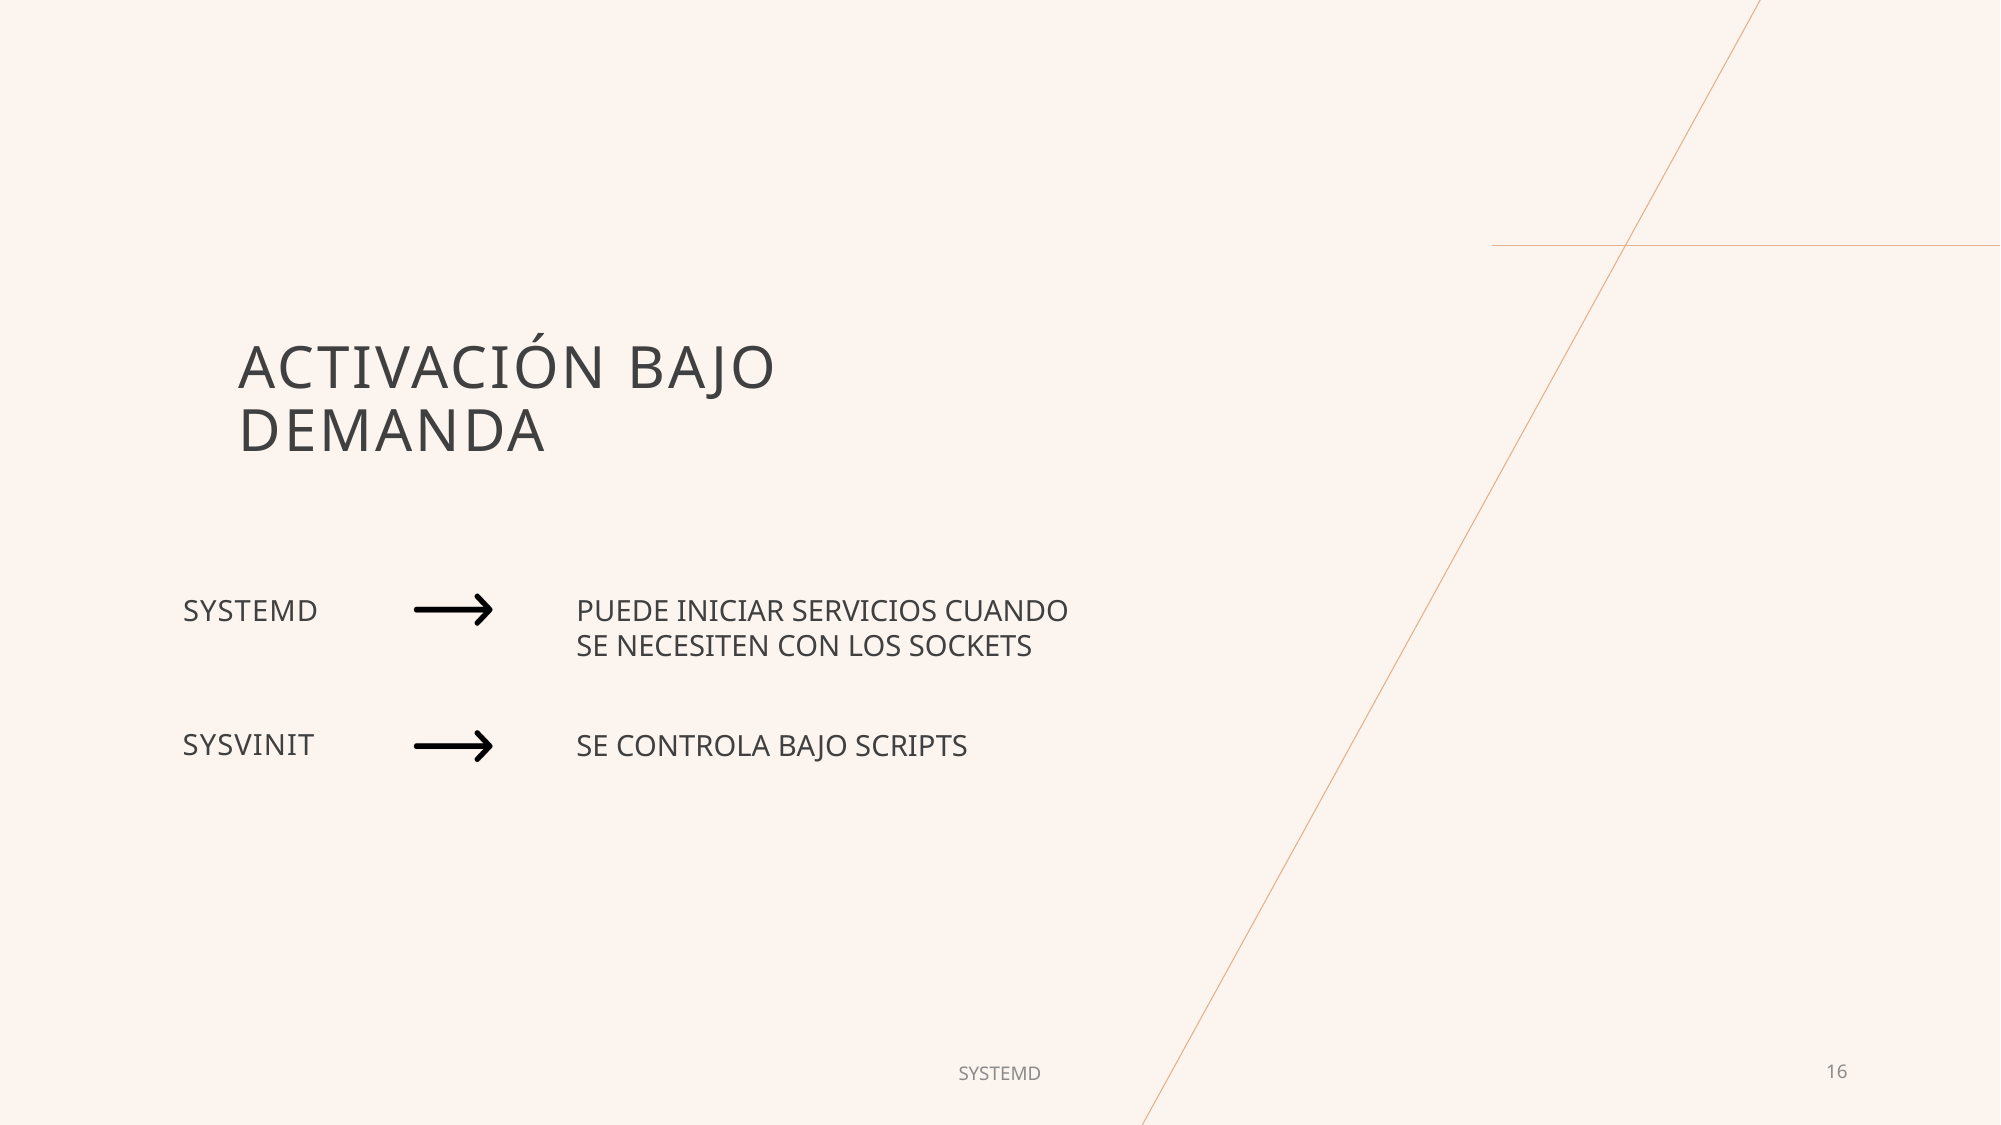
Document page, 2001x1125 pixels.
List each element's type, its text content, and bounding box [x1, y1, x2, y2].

slide_number 16 [1412, 1042, 1863, 1103]
list SYSTEMD [168, 584, 344, 638]
text_box SE CONTROLA BAJO SCRIPTS [561, 719, 1058, 770]
picture [410, 701, 496, 791]
text_box PUEDE INICIAR SERVICIOS CUANDO SE NECESITEN CON LOS SOCKETS [561, 585, 1086, 670]
title ACTIVACIÓN BAJO DEMANDA [223, 274, 1062, 472]
picture [410, 564, 496, 655]
footer SYSTEMD [857, 1042, 1143, 1103]
text_box SYSVINIT [167, 718, 344, 772]
